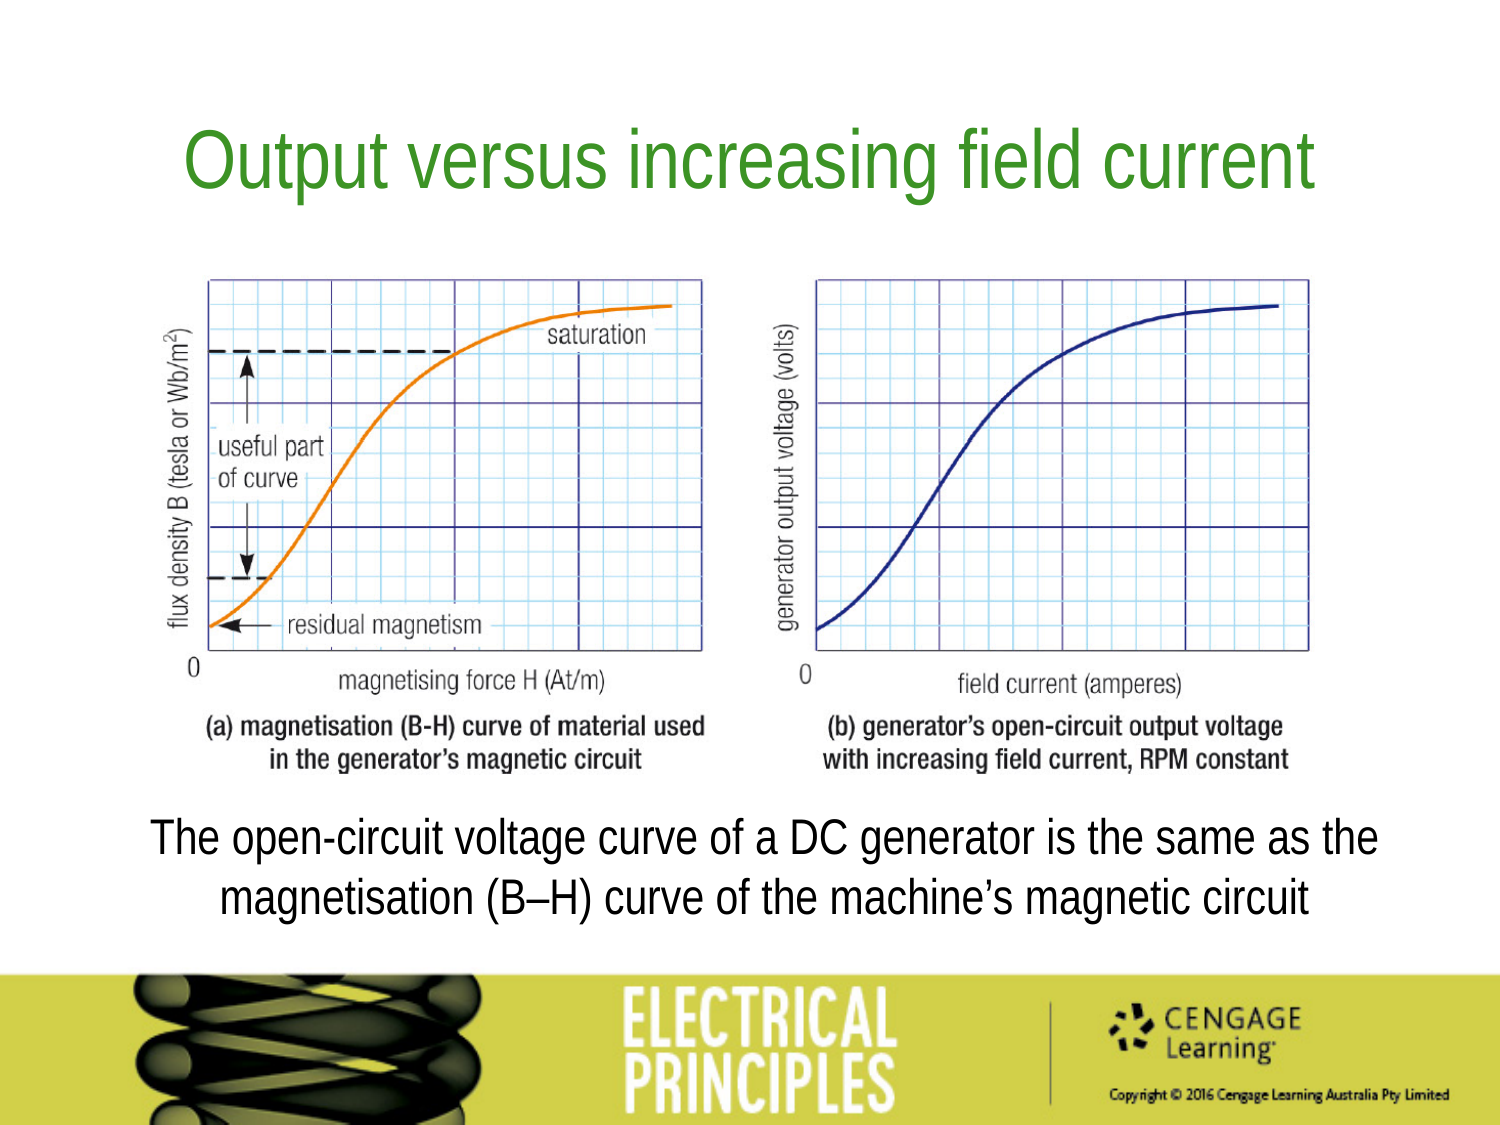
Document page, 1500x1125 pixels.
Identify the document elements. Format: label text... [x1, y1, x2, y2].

picture [0, 207, 1500, 1125]
text_box The open-circuit voltage curve of a DC generator is the same as the magnetisation (B–H) curve of the machine’s magnetic circuit [115, 797, 1415, 932]
title Output versus increasing field current [0, 0, 1500, 207]
